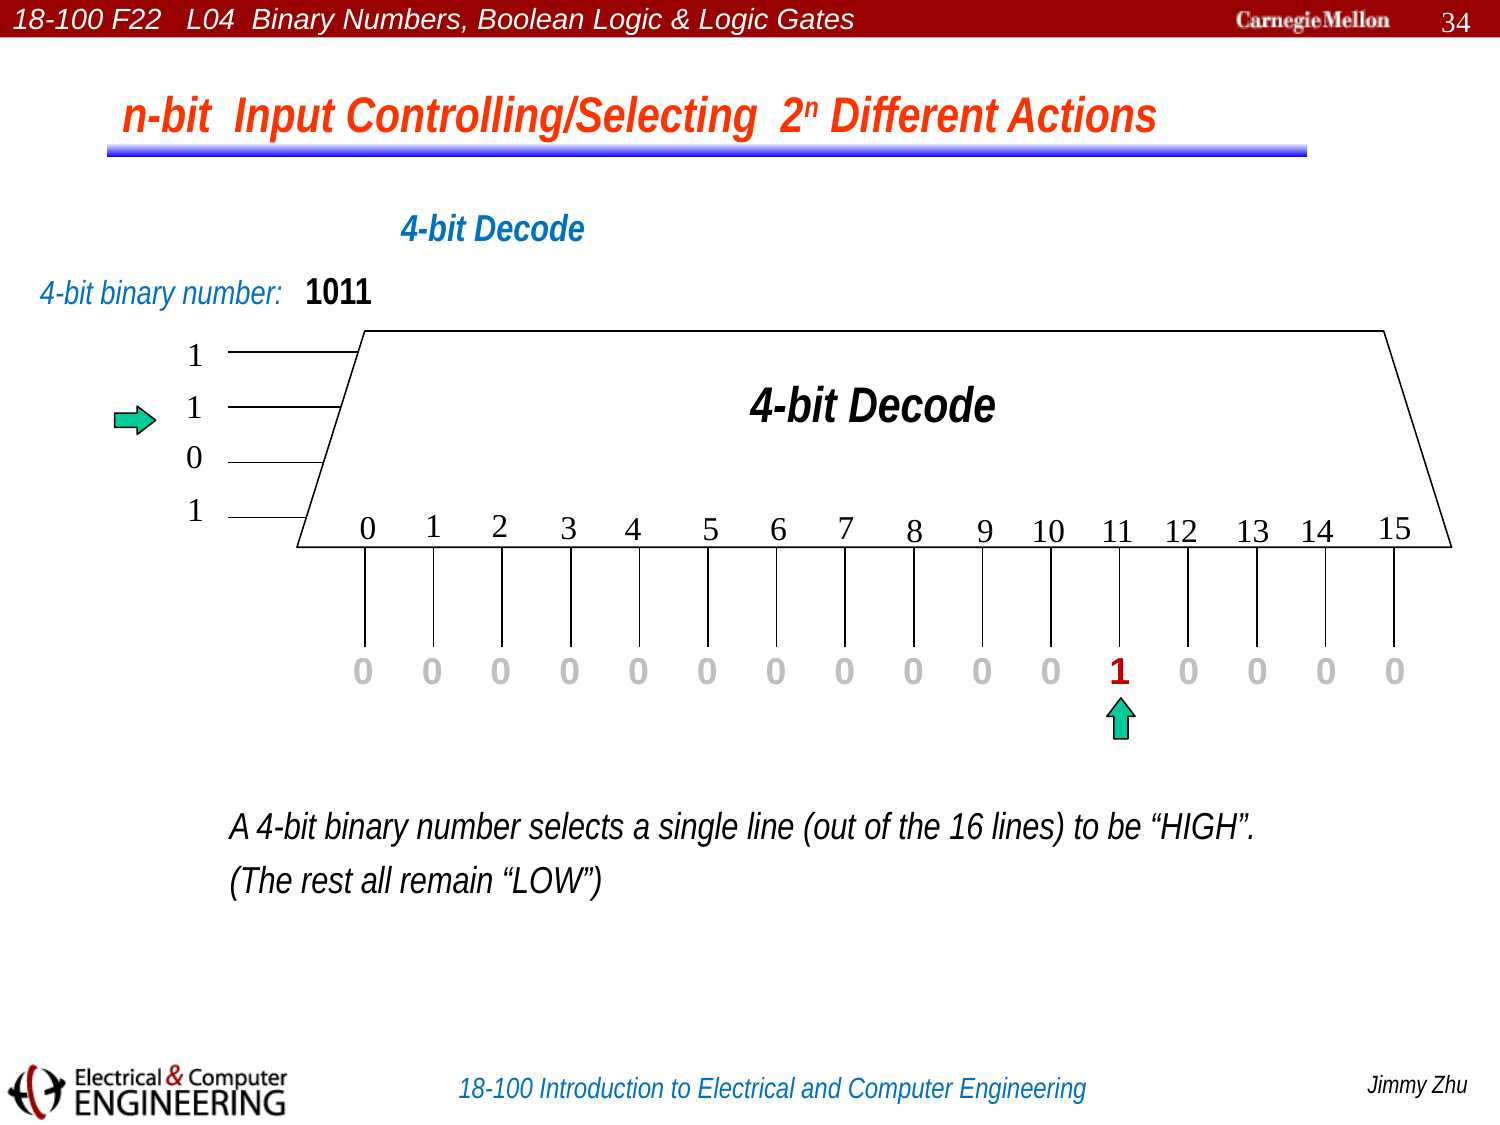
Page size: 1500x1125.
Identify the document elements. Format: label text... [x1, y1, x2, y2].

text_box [423, 506, 444, 544]
text_box [323, 331, 1452, 548]
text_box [181, 437, 210, 478]
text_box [902, 511, 929, 551]
slide_number 34 [1217, 0, 1494, 34]
text_box 0 [338, 639, 390, 700]
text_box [185, 335, 206, 373]
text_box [556, 508, 582, 548]
text_box 4-bit Decode [735, 365, 1023, 441]
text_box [354, 508, 384, 548]
text_box 0 [957, 655, 1009, 700]
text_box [364, 459, 1395, 647]
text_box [1029, 511, 1070, 551]
text_box [107, 144, 1308, 157]
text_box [1375, 508, 1416, 548]
text_box 0 [475, 655, 527, 700]
text_box 0 [544, 655, 596, 700]
text_box 0 [750, 655, 802, 700]
text_box n-bit Input Controlling/Selecting 2n Different Actions [107, 75, 1185, 144]
text_box [296, 527, 349, 548]
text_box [1234, 511, 1274, 551]
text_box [1099, 511, 1137, 548]
text_box 0 [1369, 639, 1421, 700]
text_box A 4-bit binary number selects a single line (out of the 16 lines) to be “HIGH”. (The rest all remain “LOW”) [214, 785, 1280, 908]
text_box 0 [1025, 655, 1077, 700]
text_box 4-bit binary number: 1011 [25, 259, 396, 319]
text_box 0 [888, 655, 940, 700]
text_box 0 [1163, 655, 1215, 700]
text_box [619, 509, 648, 547]
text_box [486, 506, 515, 544]
text_box 0 [682, 655, 733, 700]
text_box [184, 388, 205, 425]
text_box [114, 406, 156, 435]
text_box 4-bit Decode [386, 196, 609, 256]
text_box 1 [1094, 655, 1146, 700]
text_box [1106, 697, 1136, 739]
text_box 0 [819, 655, 871, 700]
text_box 0 [407, 655, 458, 700]
text_box 0 [1232, 655, 1284, 700]
text_box 0 [613, 655, 665, 700]
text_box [1162, 511, 1203, 548]
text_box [765, 509, 794, 550]
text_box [832, 508, 861, 548]
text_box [697, 509, 724, 550]
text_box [972, 511, 999, 551]
text_box [306, 471, 359, 517]
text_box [1298, 511, 1339, 548]
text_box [185, 490, 206, 528]
text_box 0 [1301, 655, 1352, 700]
picture [0, 1058, 298, 1125]
